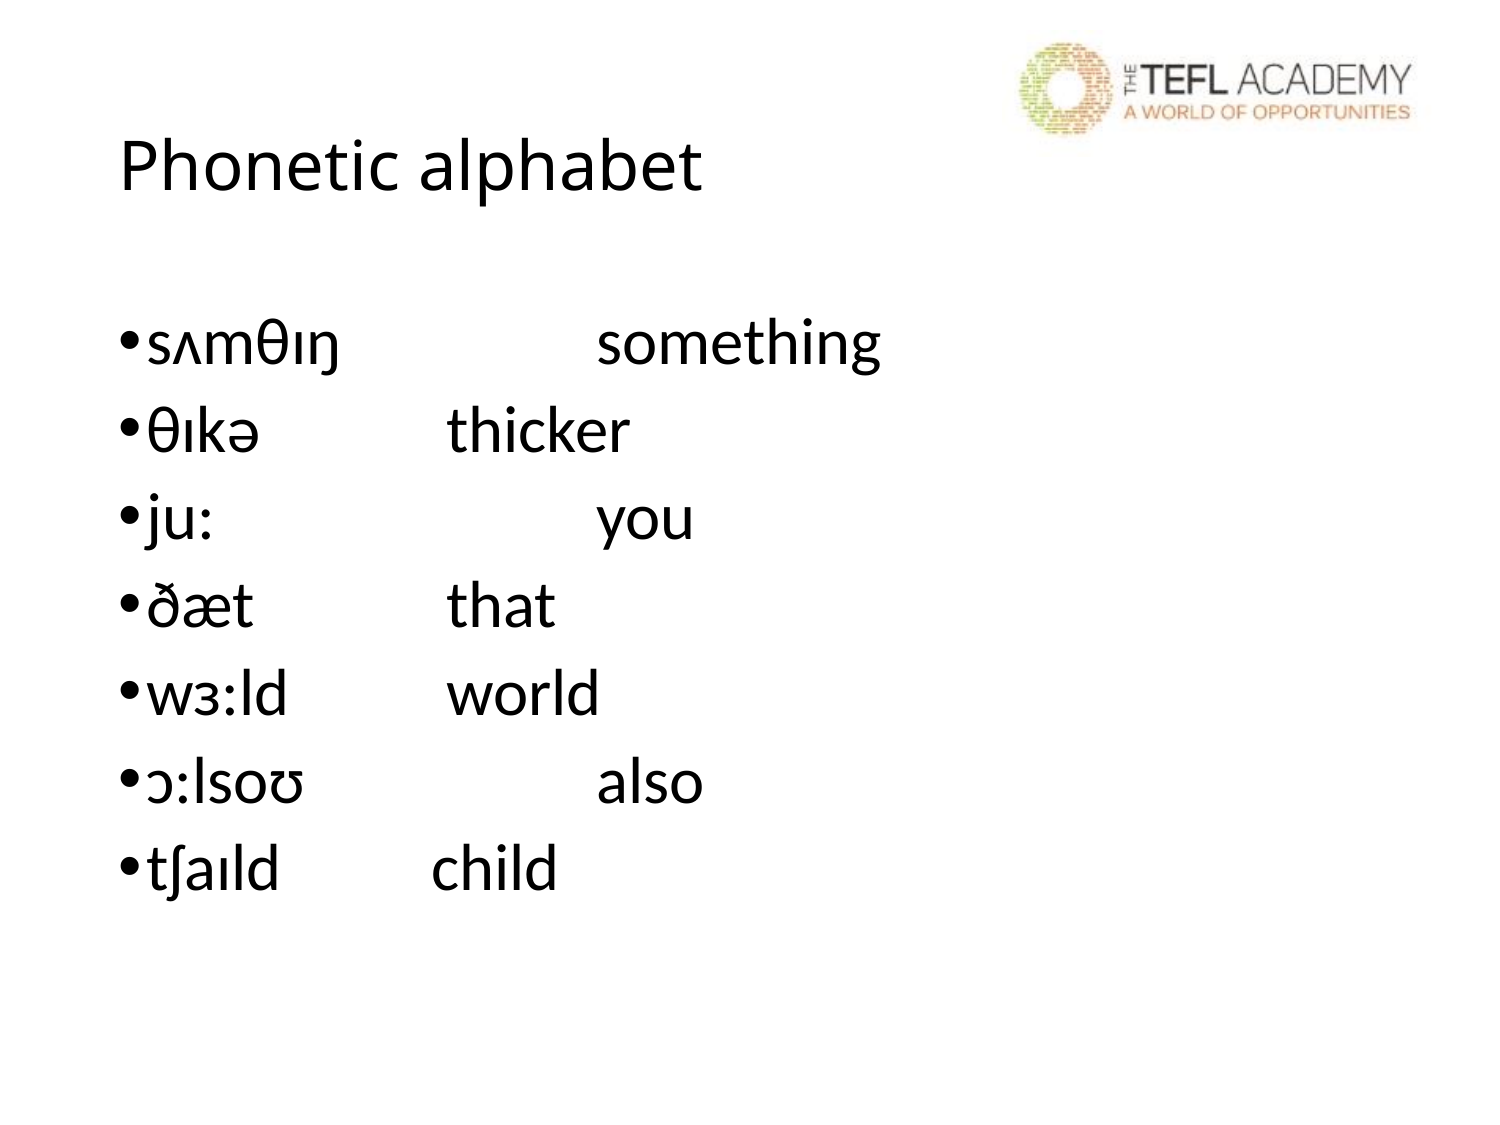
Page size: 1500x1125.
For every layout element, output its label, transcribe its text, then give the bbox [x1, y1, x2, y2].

title Phonetic alphabet [103, 59, 1397, 278]
list sʌmθɪŋ something θɪkə thicker ju: you ðæt that wɜ:ld world ɔ:lsoʊ also tʃaɪld child [103, 299, 1397, 1014]
picture [1002, 30, 1446, 157]
